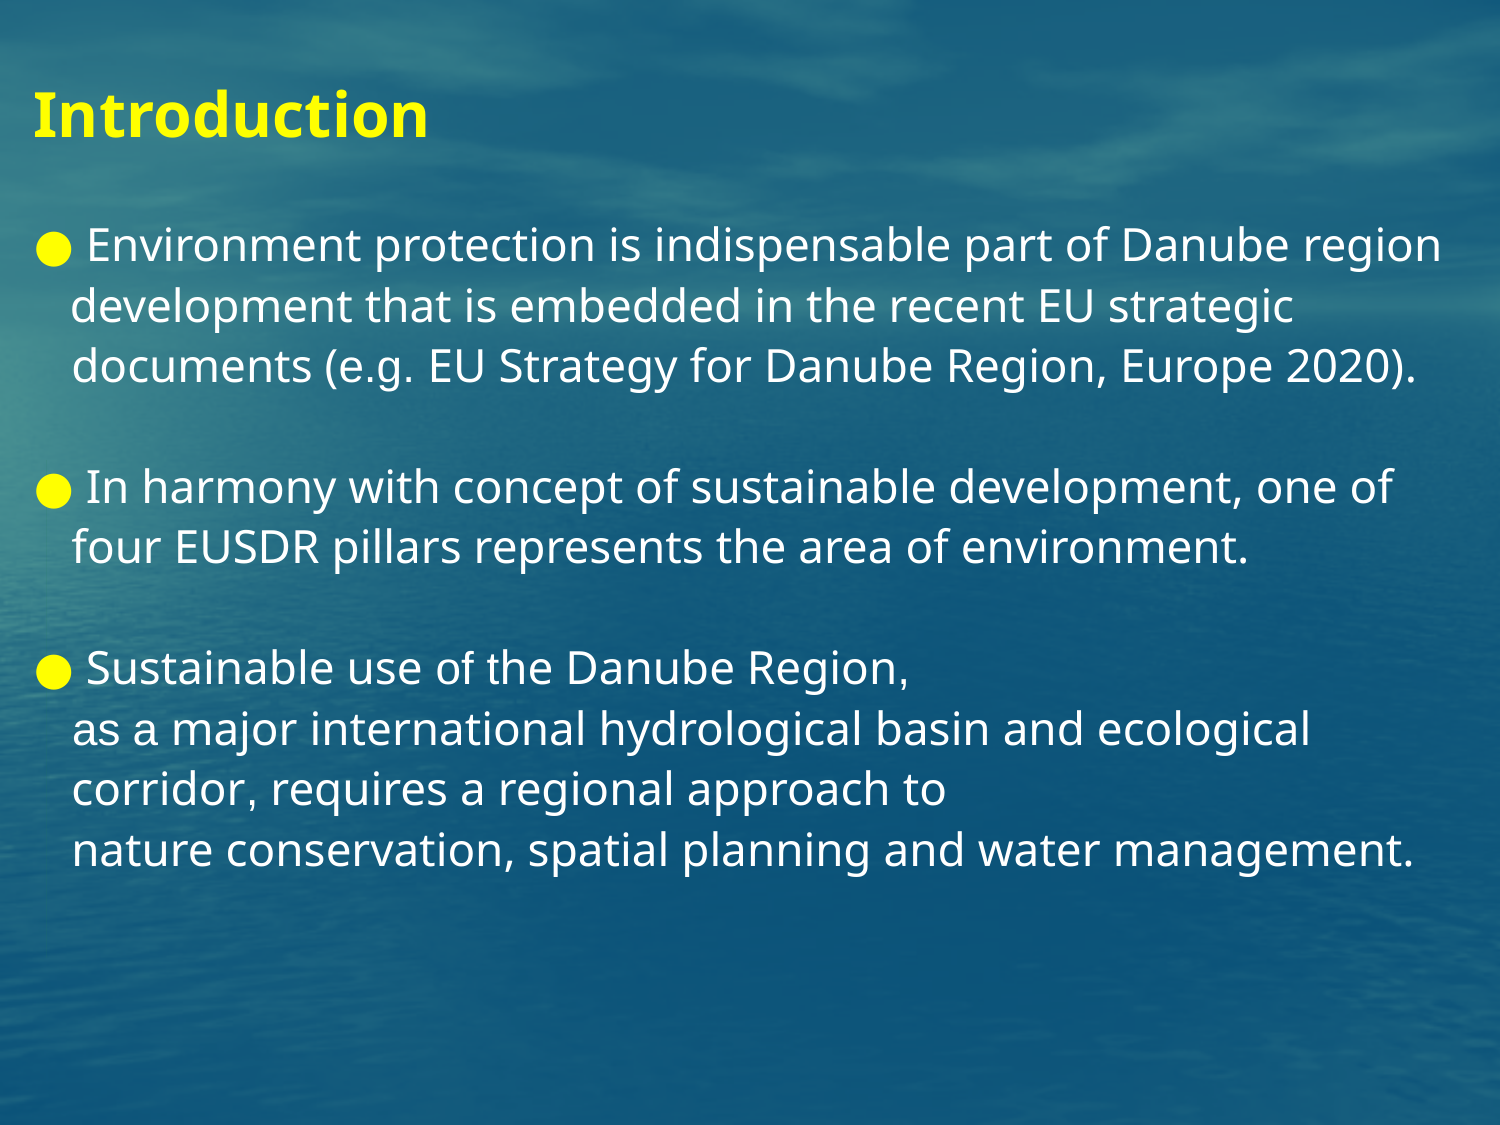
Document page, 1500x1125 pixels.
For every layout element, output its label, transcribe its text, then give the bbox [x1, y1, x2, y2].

subtitle Introduction ● Environment protection is indispensable part of Danube region development that is embedded in the recent EU strategic documents (e.g. EU Strategy for Danube Region, Europe 2020). ● In harmony with concept of sustainable development, one of four EUSDR pillars represents the area of environment. ● Sustainable use of the Danube Region, as a major international hydrological basin and ecological corridor, requires a regional approach to nature conservation, spatial planning and water management. [0, 0, 1500, 1125]
